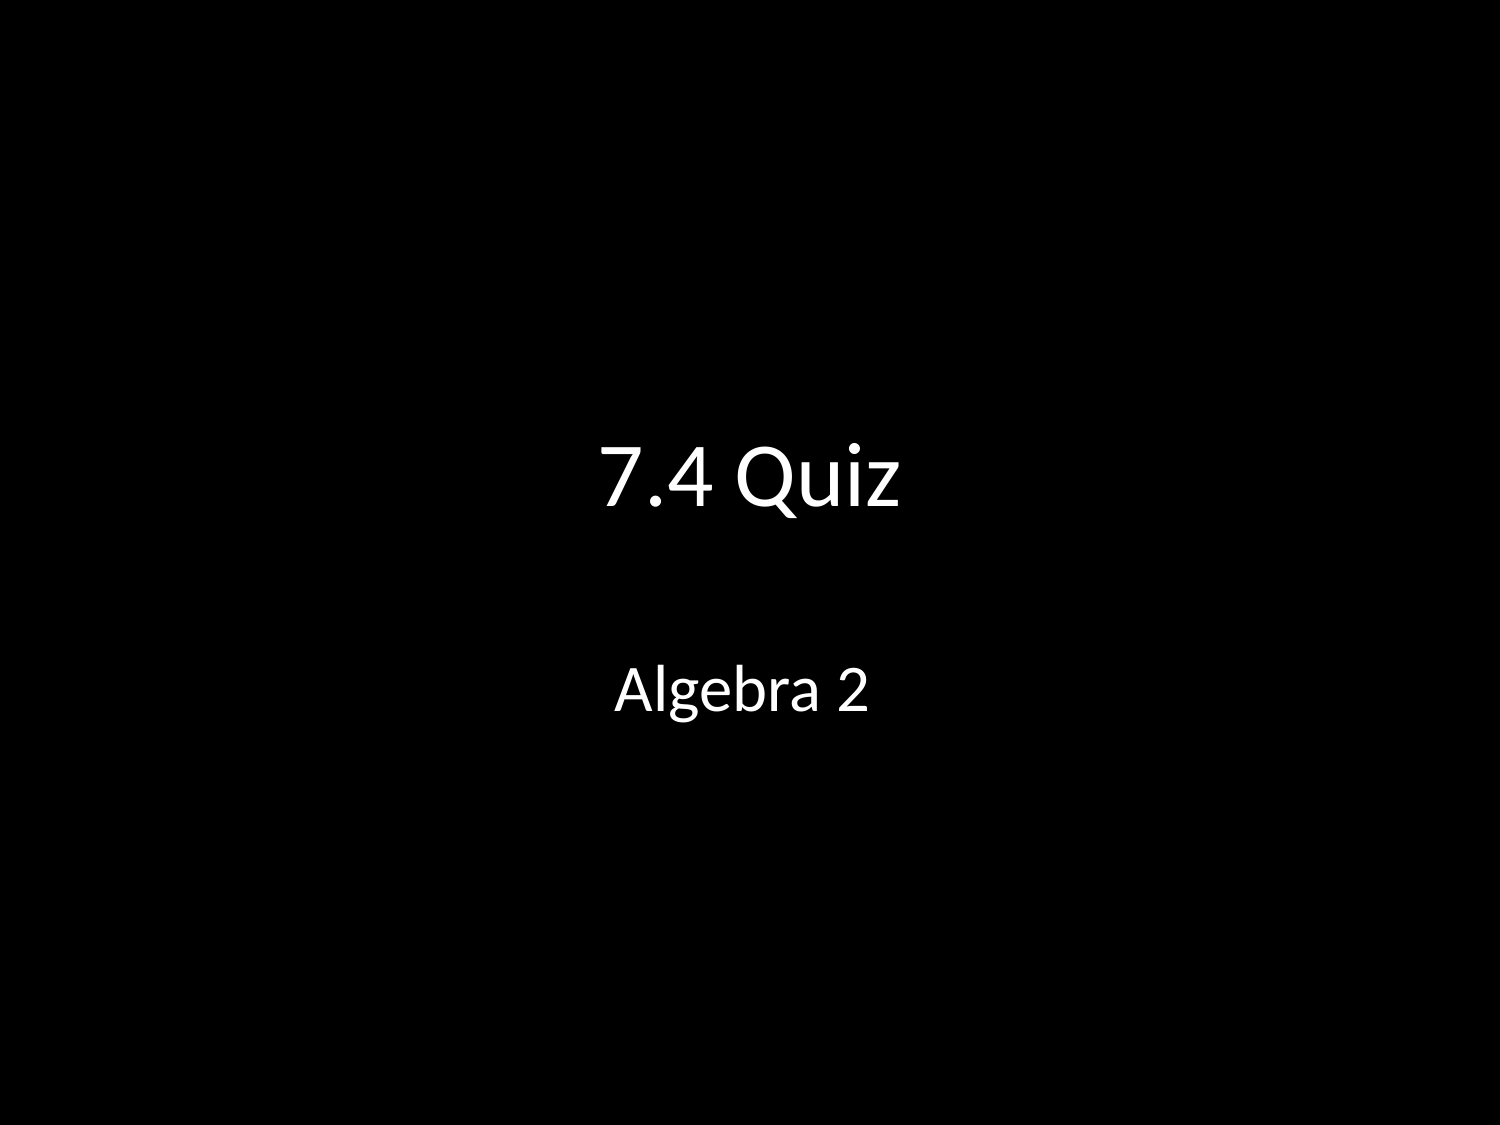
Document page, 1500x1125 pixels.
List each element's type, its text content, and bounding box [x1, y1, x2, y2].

subtitle Algebra 2 [225, 637, 1275, 925]
title 7.4 Quiz [112, 349, 1388, 591]
